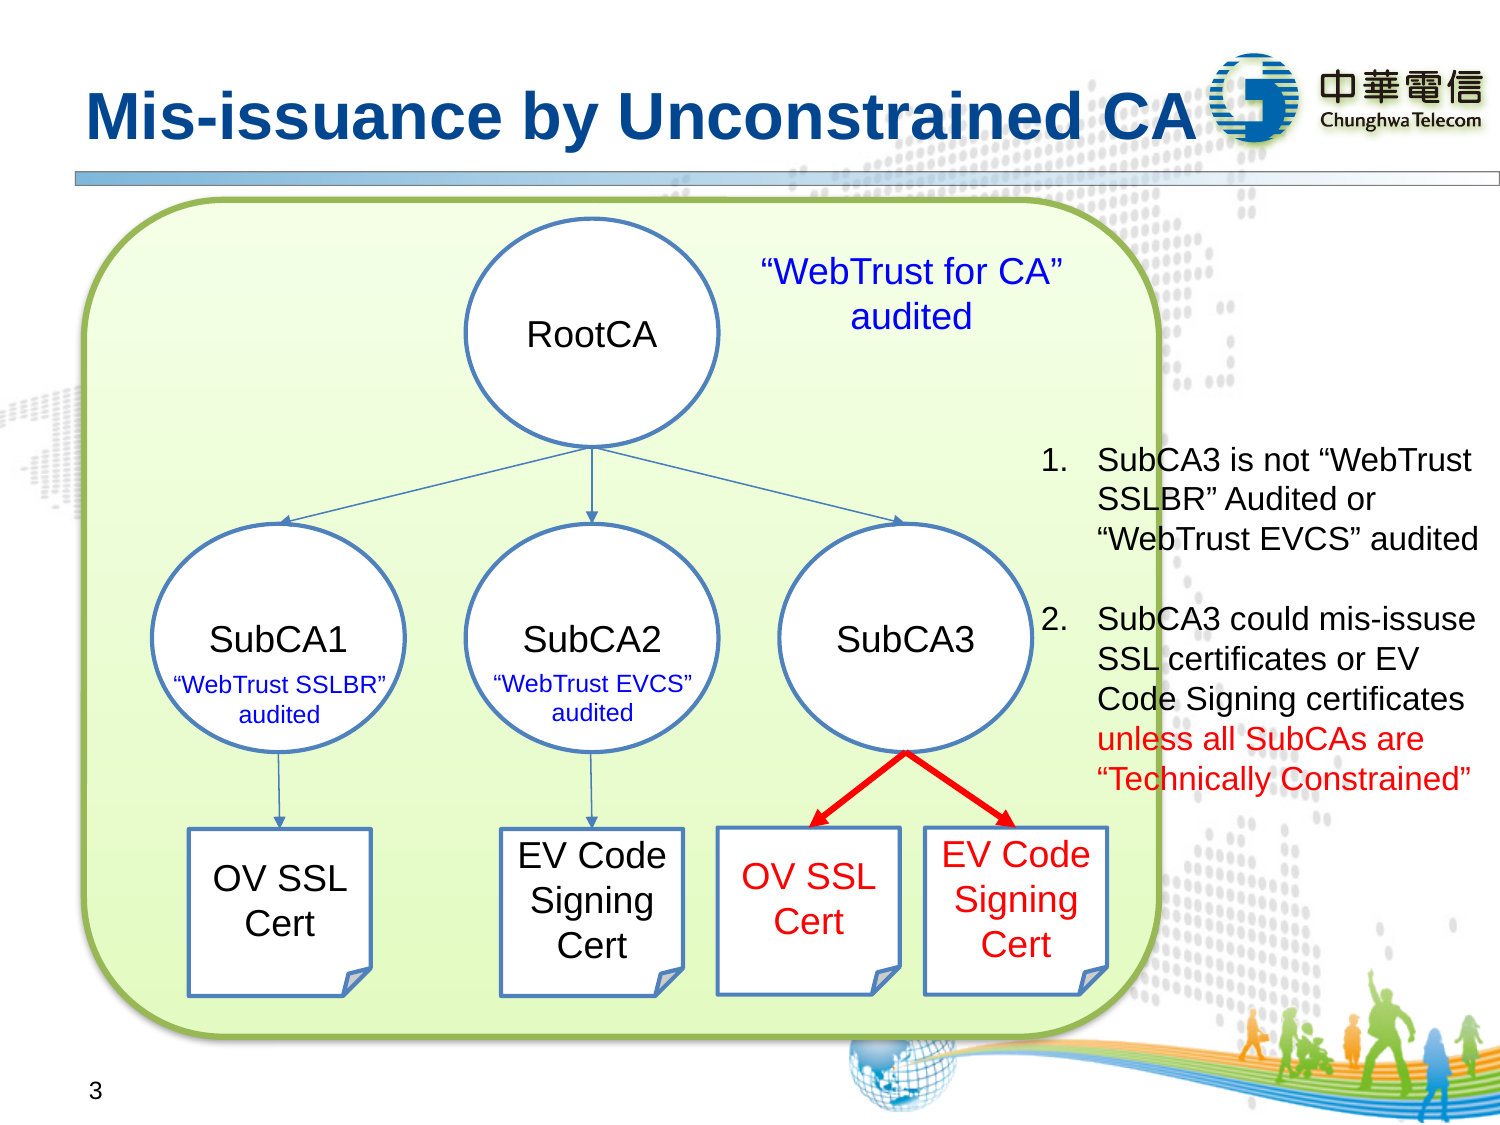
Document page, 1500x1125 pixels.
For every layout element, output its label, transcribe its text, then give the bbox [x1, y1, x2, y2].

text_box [591, 446, 906, 525]
text_box SubCA2 [521, 735, 663, 755]
text_box SubCA1 [149, 521, 407, 679]
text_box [278, 446, 590, 525]
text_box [905, 751, 1017, 828]
picture [0, 0, 1500, 1125]
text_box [808, 751, 904, 828]
text_box RootCA [463, 216, 721, 445]
text_box OV SSL Cert [186, 826, 373, 999]
picture [1424, 1112, 1441, 1116]
text_box “WebTrust EVCS” audited [478, 659, 708, 735]
text_box EV Code Signing Cert [922, 825, 1110, 997]
text_box “WebTrust SSLBR” audited [158, 661, 402, 737]
picture [1426, 1106, 1442, 1110]
text_box SubCA3 is not “WebTrust SSLBR” Audited or “WebTrust EVCS” audited SubCA3 could mis-issuse SSL certificates or EV Code Signing certificates unless all SubCAs are “Technically Constrained” [1026, 430, 1500, 805]
text_box SubCA2 [463, 533, 721, 692]
text_box “WebTrust for CA” audited [745, 239, 1078, 345]
text_box SubCA1 [211, 737, 346, 755]
text_box EV Code Signing Cert [498, 826, 686, 999]
slide_number 3 [73, 1066, 425, 1106]
text_box OV SSL Cert [715, 825, 902, 997]
text_box SubCA3 [777, 521, 1026, 750]
title Mis-issuance by Unconstrained CA [70, 42, 1425, 184]
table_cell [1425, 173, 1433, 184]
text_box [83, 199, 1160, 1038]
